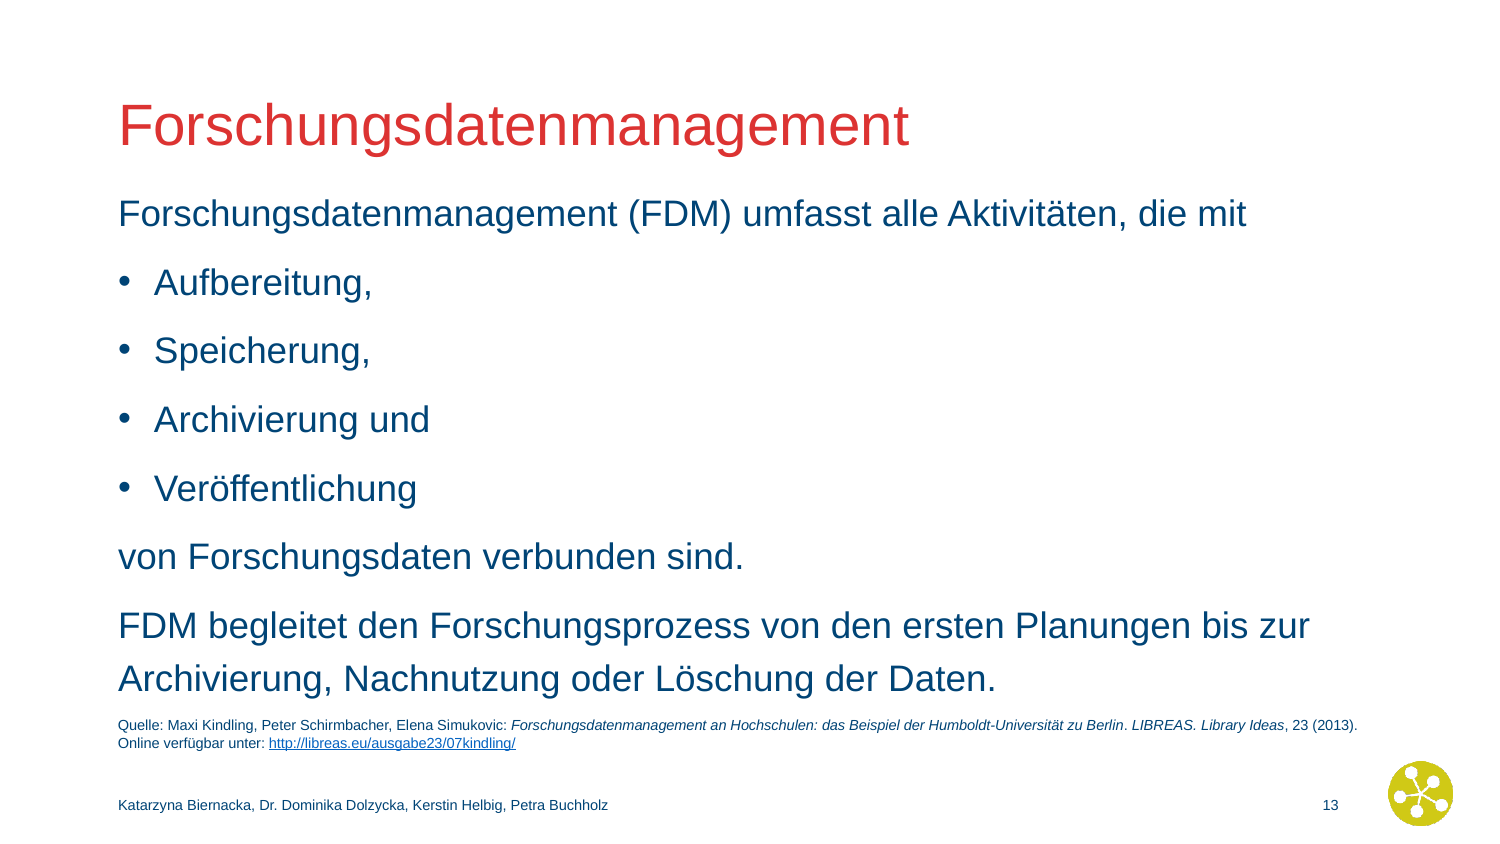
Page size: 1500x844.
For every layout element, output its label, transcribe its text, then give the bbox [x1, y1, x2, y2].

slide_number 12 [1016, 782, 1354, 827]
title Forschungsdatenmanagement [103, 44, 1397, 173]
list Forschungsdatenmanagement (FDM) umfasst alle Aktivitäten, die mit Aufbereitung, Speicherung, Archivierung und Veröffentlichung von Forschungsdaten verbunden sind. FDM begleitet den Forschungsprozess von den ersten Planungen bis zur Archivierung, Nachnutzung oder Löschung der Daten. [103, 173, 1397, 708]
text_box Quelle: Maxi Kindling, Peter Schirmbacher, Elena Simukovic: Forschungsdatenmanagement an Hochschulen: das Beispiel der Humboldt-Universität zu Berlin. LIBREAS. Library Ideas, 23 (2013). Online verfügbar unter: http://libreas.eu/ausgabe23/07kindling/ [103, 708, 1397, 759]
footer Katarzyna Biernacka, Dr. Dominika Dolzycka, Kerstin Helbig, Petra Buchholz [103, 782, 742, 827]
picture [1388, 761, 1453, 826]
